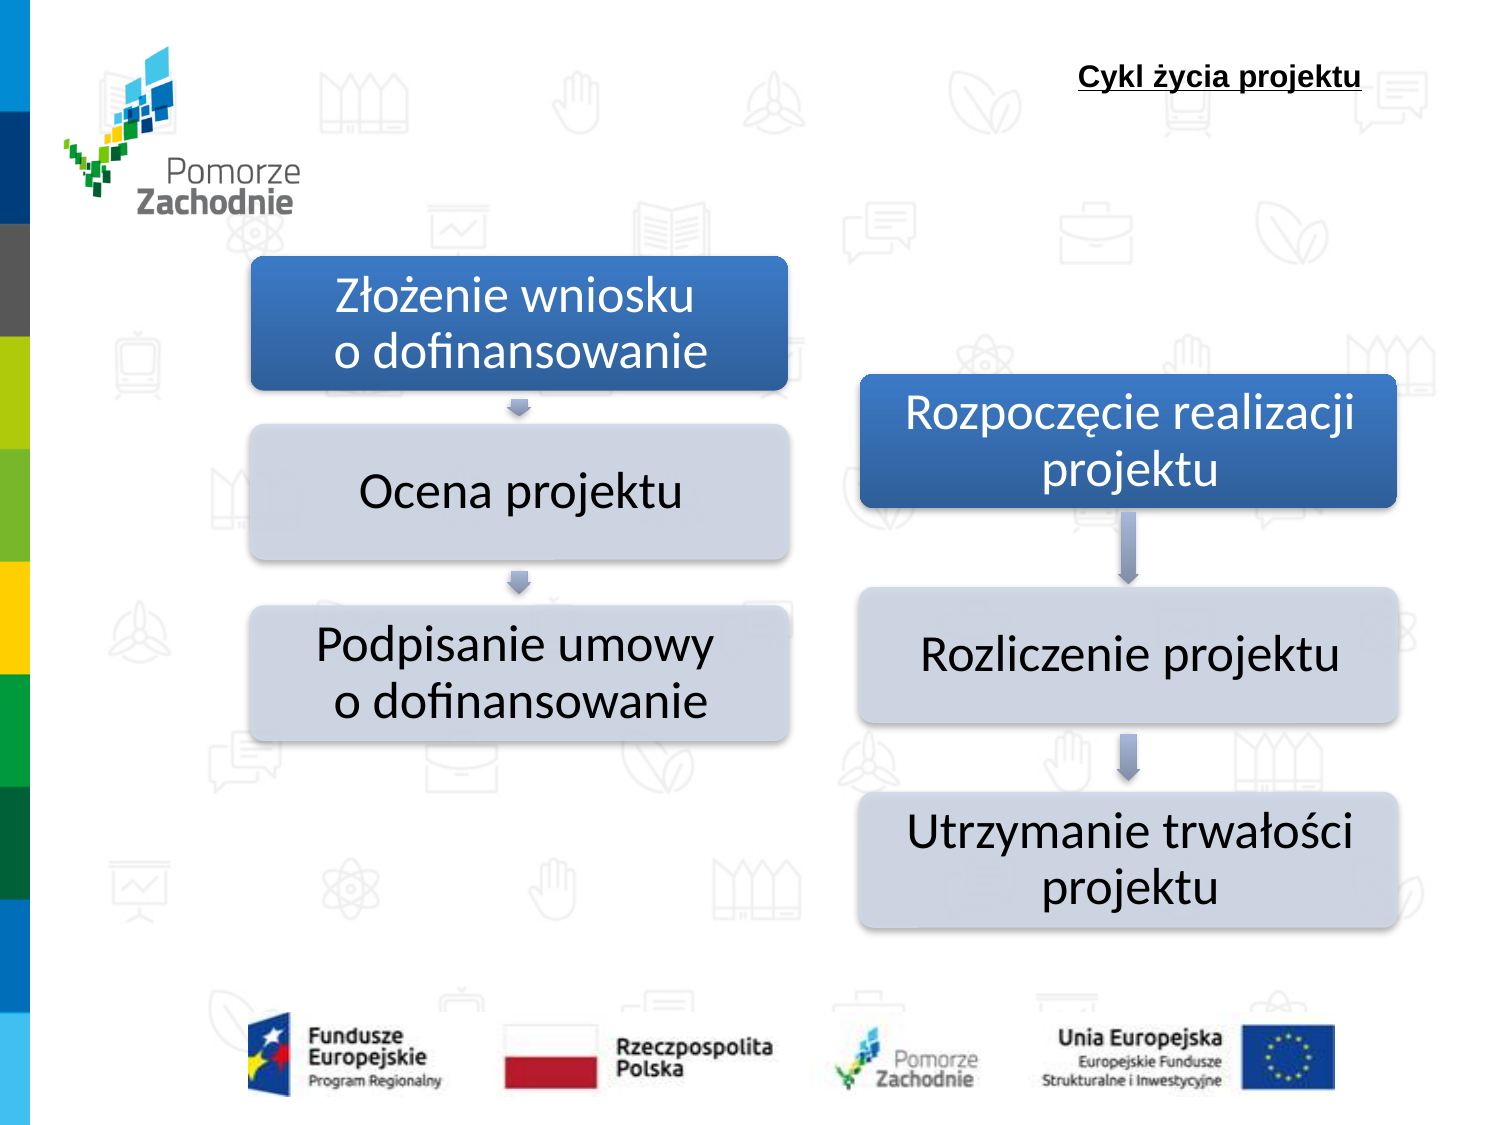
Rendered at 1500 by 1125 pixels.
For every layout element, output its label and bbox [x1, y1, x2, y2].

picture [0, 0, 1500, 1125]
text_box [246, 256, 1398, 990]
